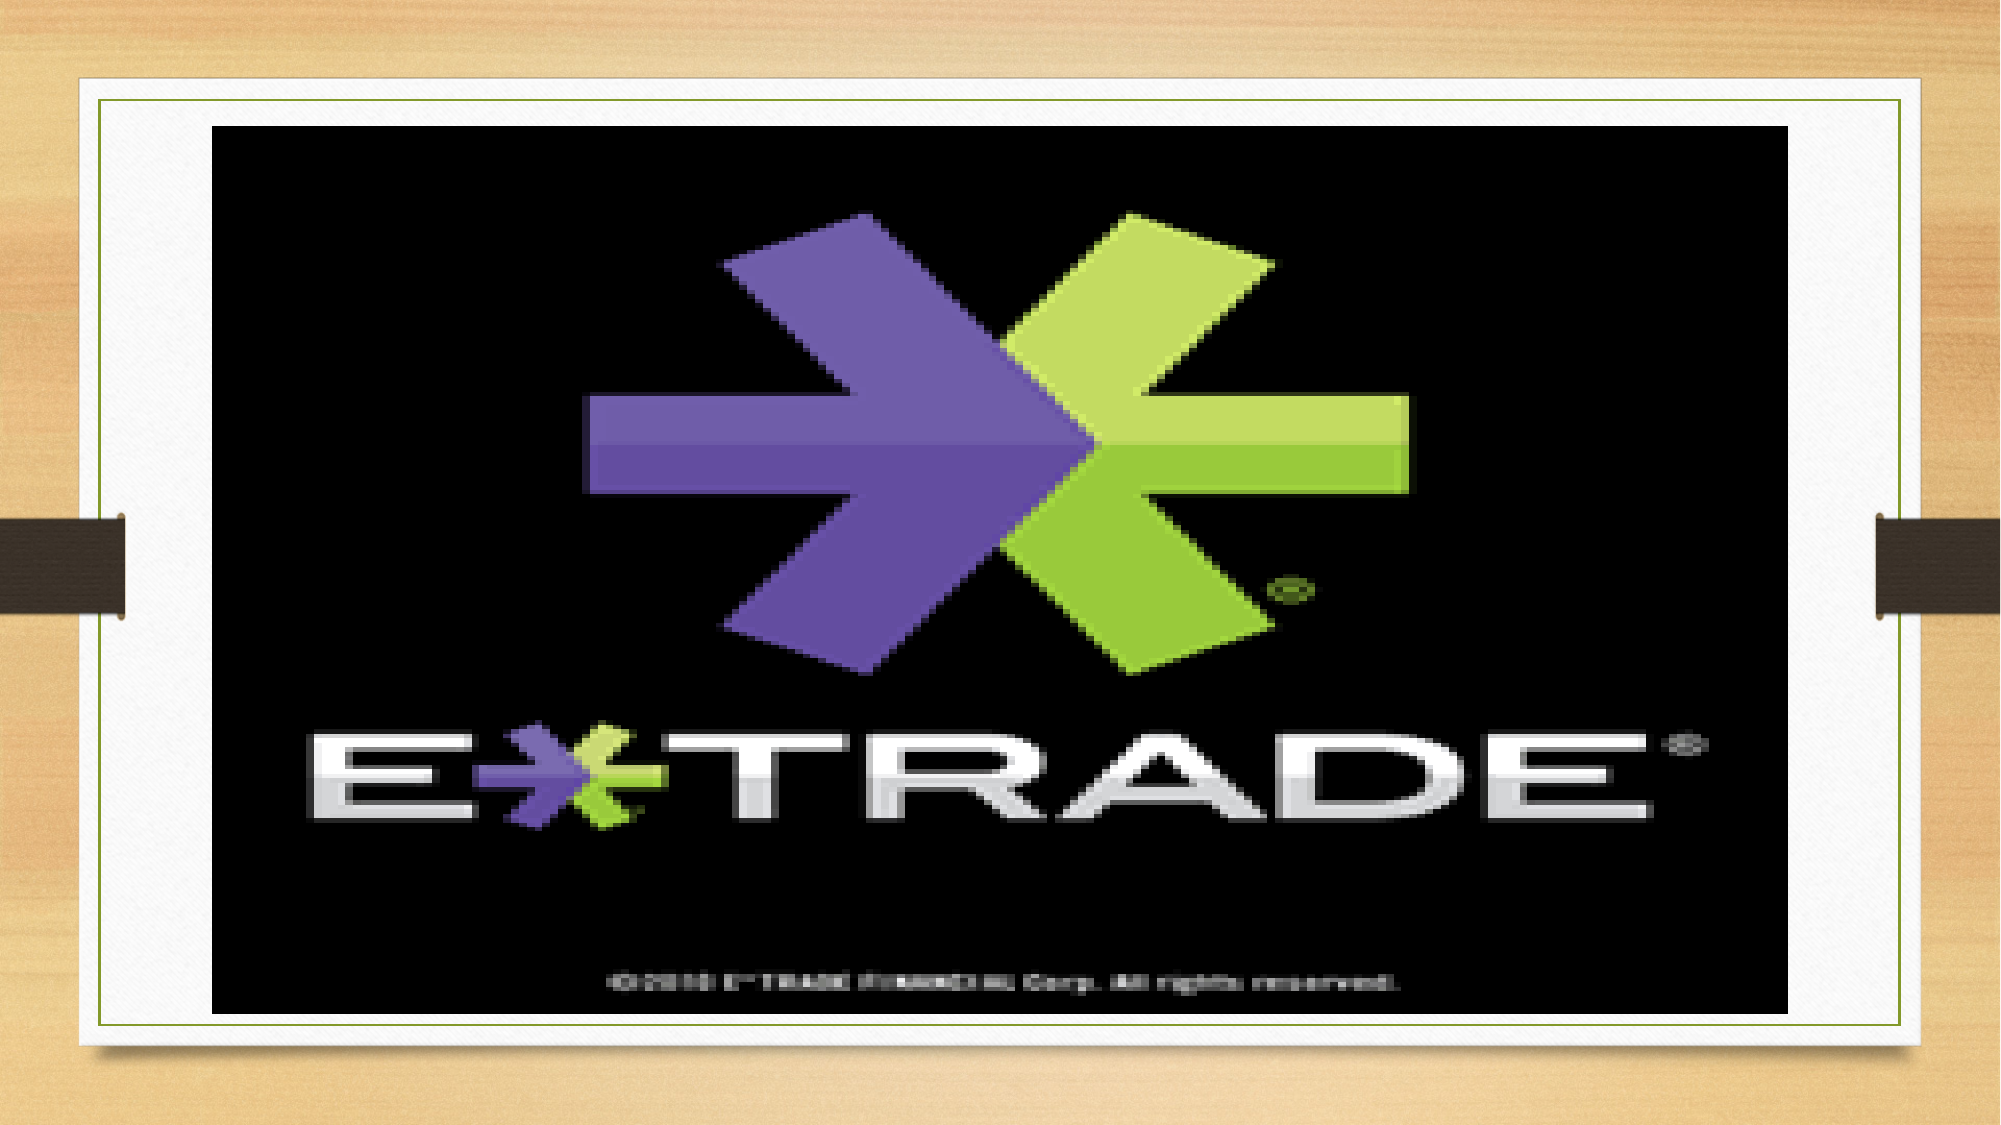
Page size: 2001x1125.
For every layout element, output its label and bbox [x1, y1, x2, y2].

list [212, 126, 1788, 1015]
picture [0, 0, 2001, 1125]
